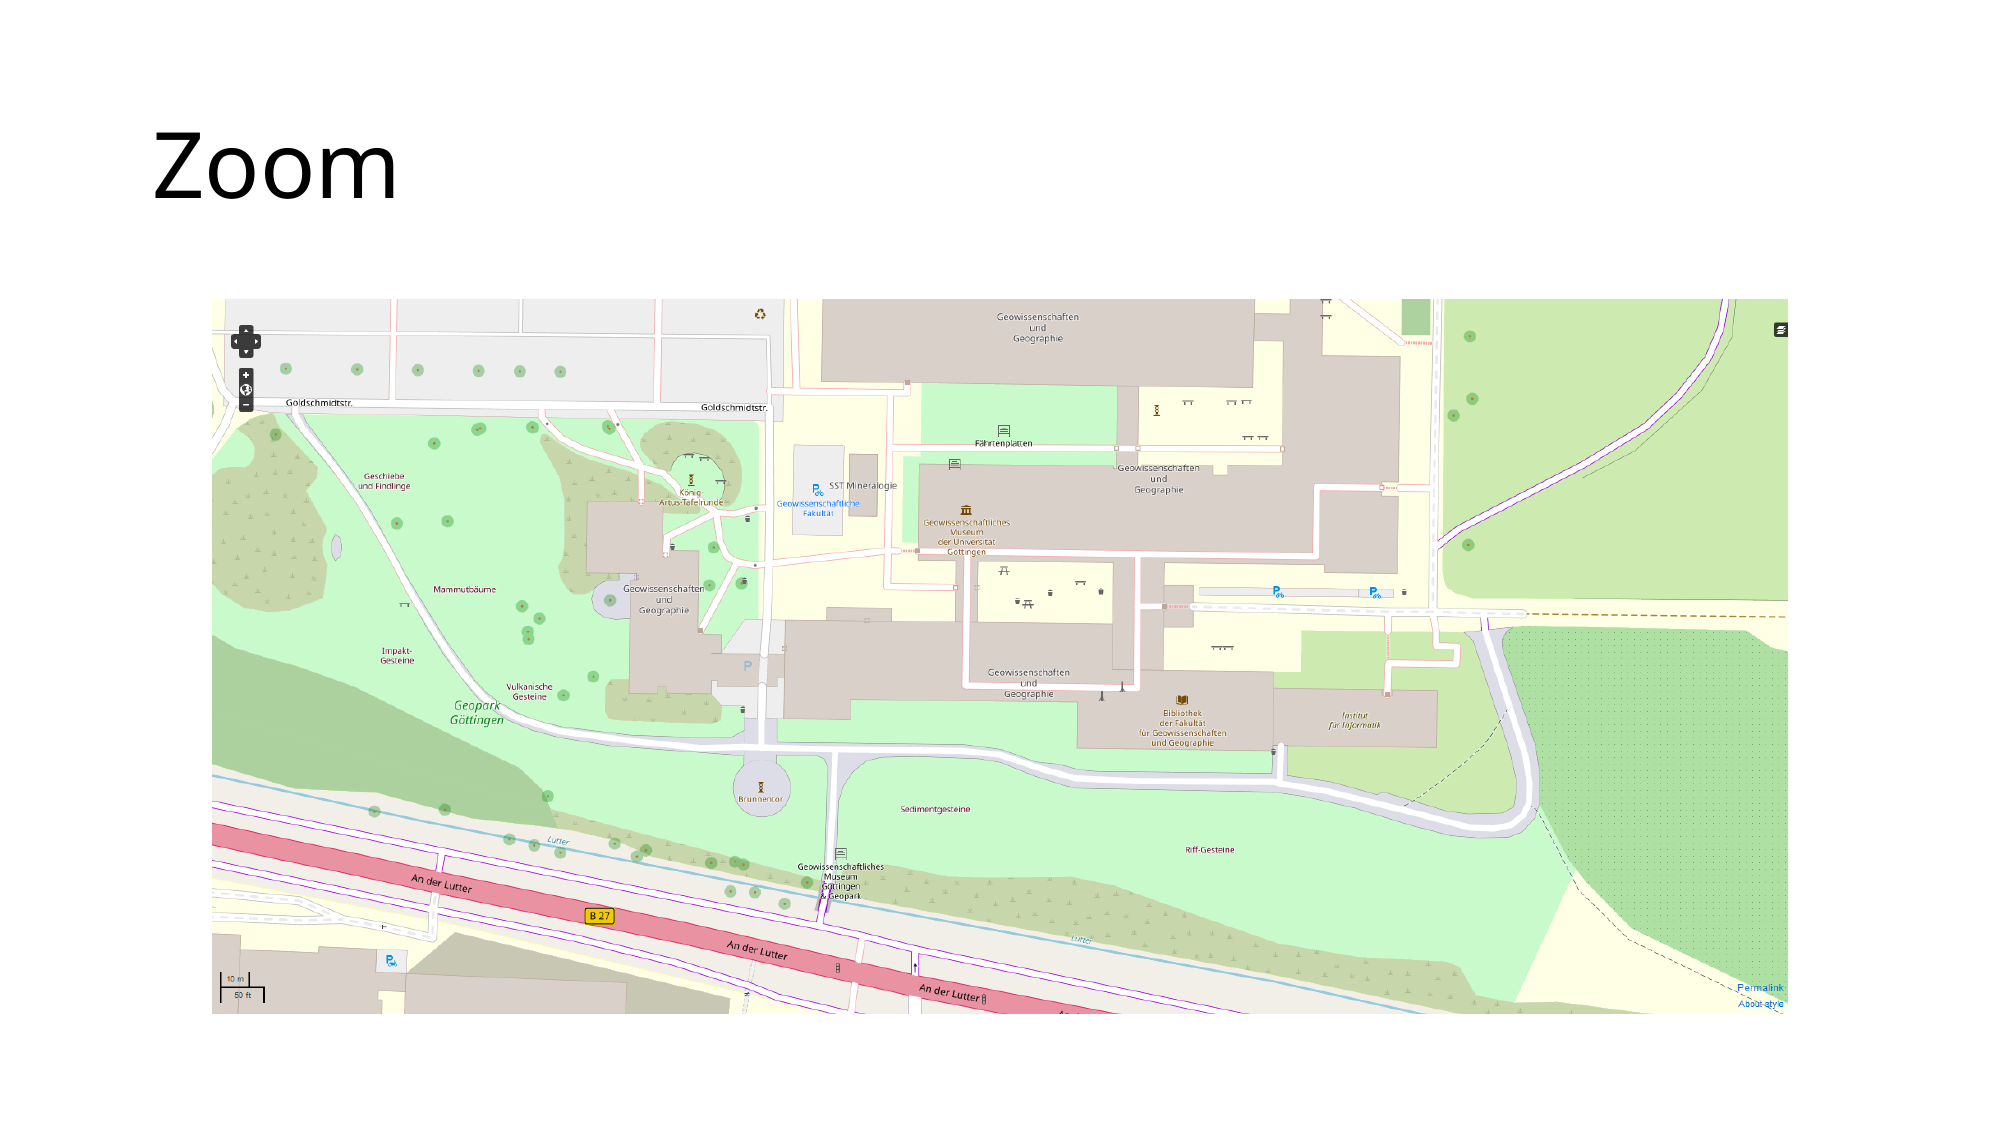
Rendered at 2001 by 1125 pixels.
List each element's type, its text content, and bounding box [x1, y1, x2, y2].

text_box Zoom [137, 59, 1863, 278]
picture [212, 299, 1788, 1014]
